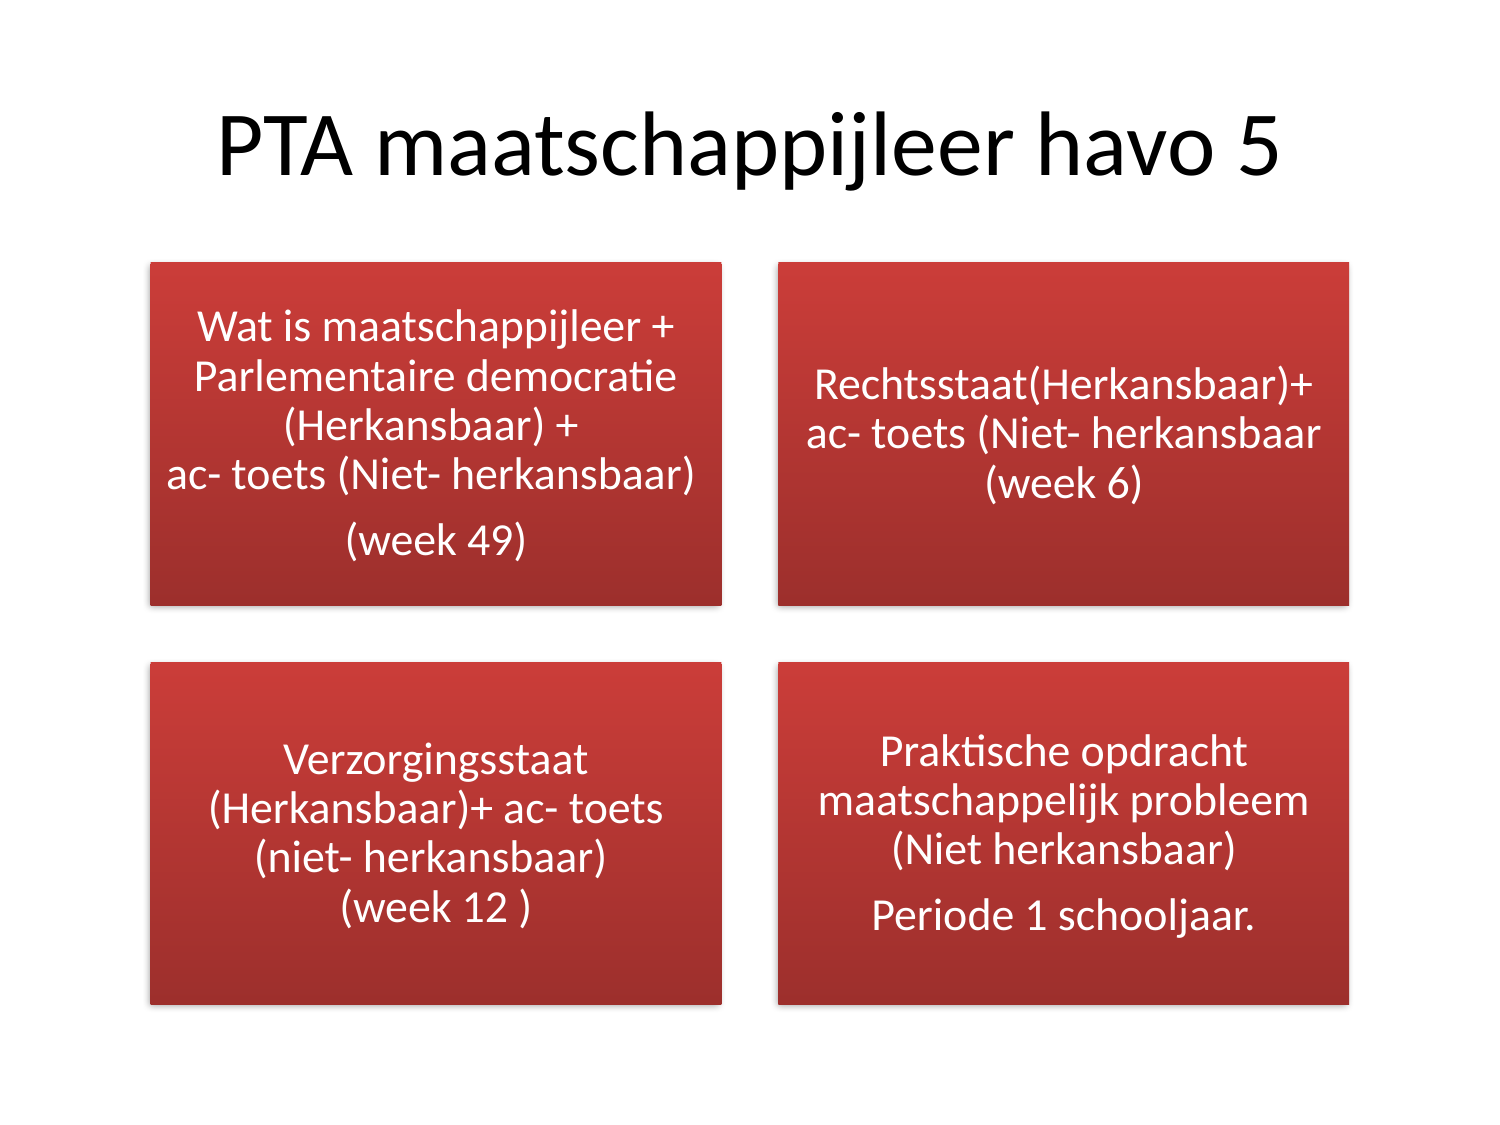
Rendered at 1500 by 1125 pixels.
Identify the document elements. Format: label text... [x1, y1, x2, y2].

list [74, 262, 1426, 1006]
title PTA maatschappijleer havo 5 [75, 45, 1425, 233]
